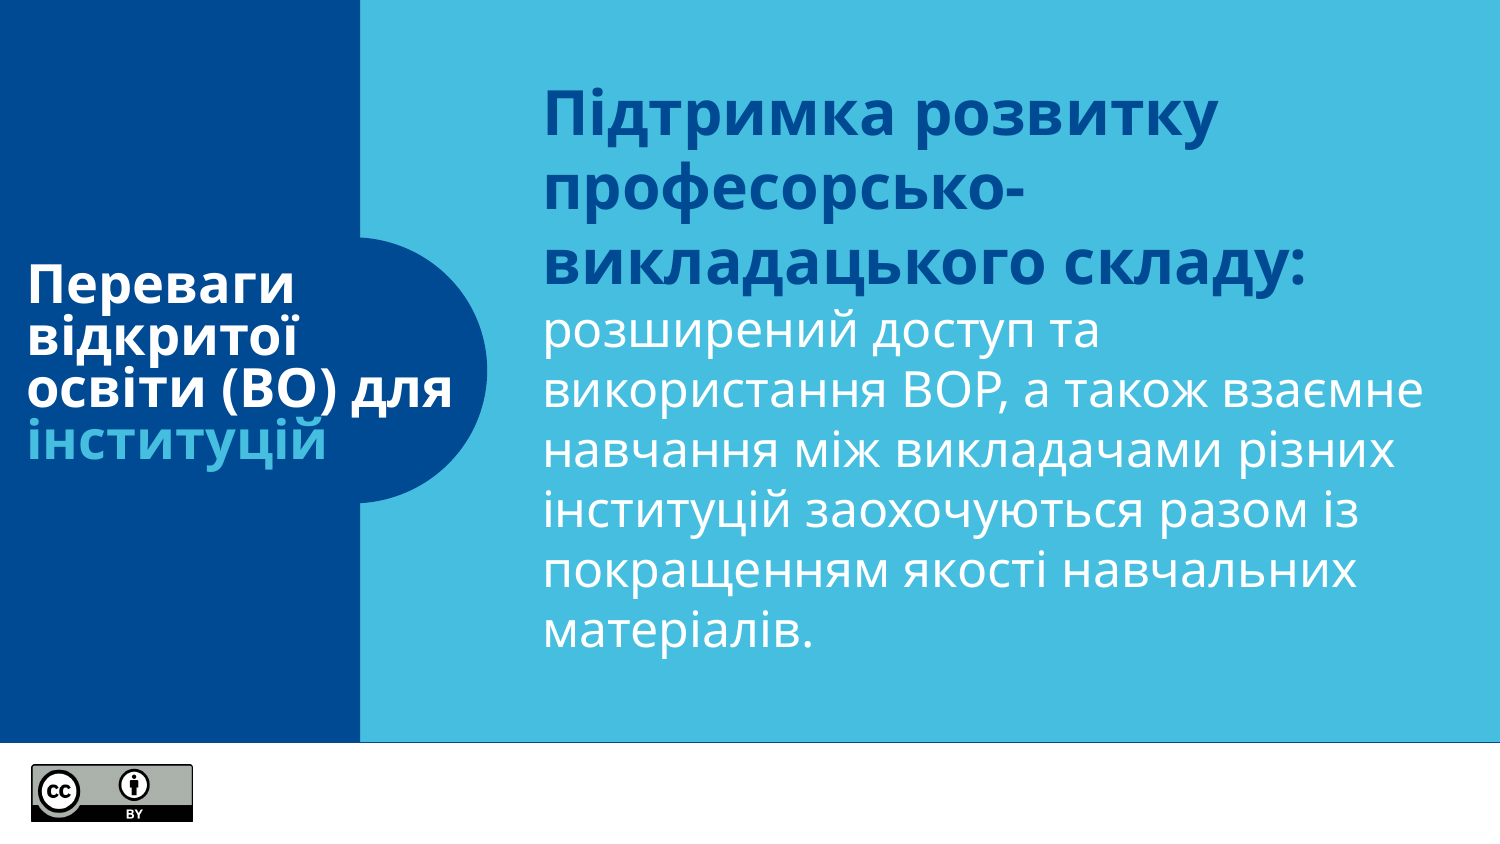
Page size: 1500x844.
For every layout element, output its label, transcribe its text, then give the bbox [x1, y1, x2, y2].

text_box Переваги відкритої освіти (BO) для інституцій [11, 246, 488, 485]
text_box Підтримка розвитку професорсько-викладацького складу: розширений доступ та використання BOP, а також взаємне навчання між викладачами різних інституцій заохочуються разом із покращенням якості навчальних матеріалів. [527, 57, 1470, 733]
text_box [304, 237, 401, 246]
text_box [0, 0, 361, 742]
text_box [284, 485, 421, 504]
picture [31, 764, 193, 822]
text_box [0, 750, 1500, 844]
